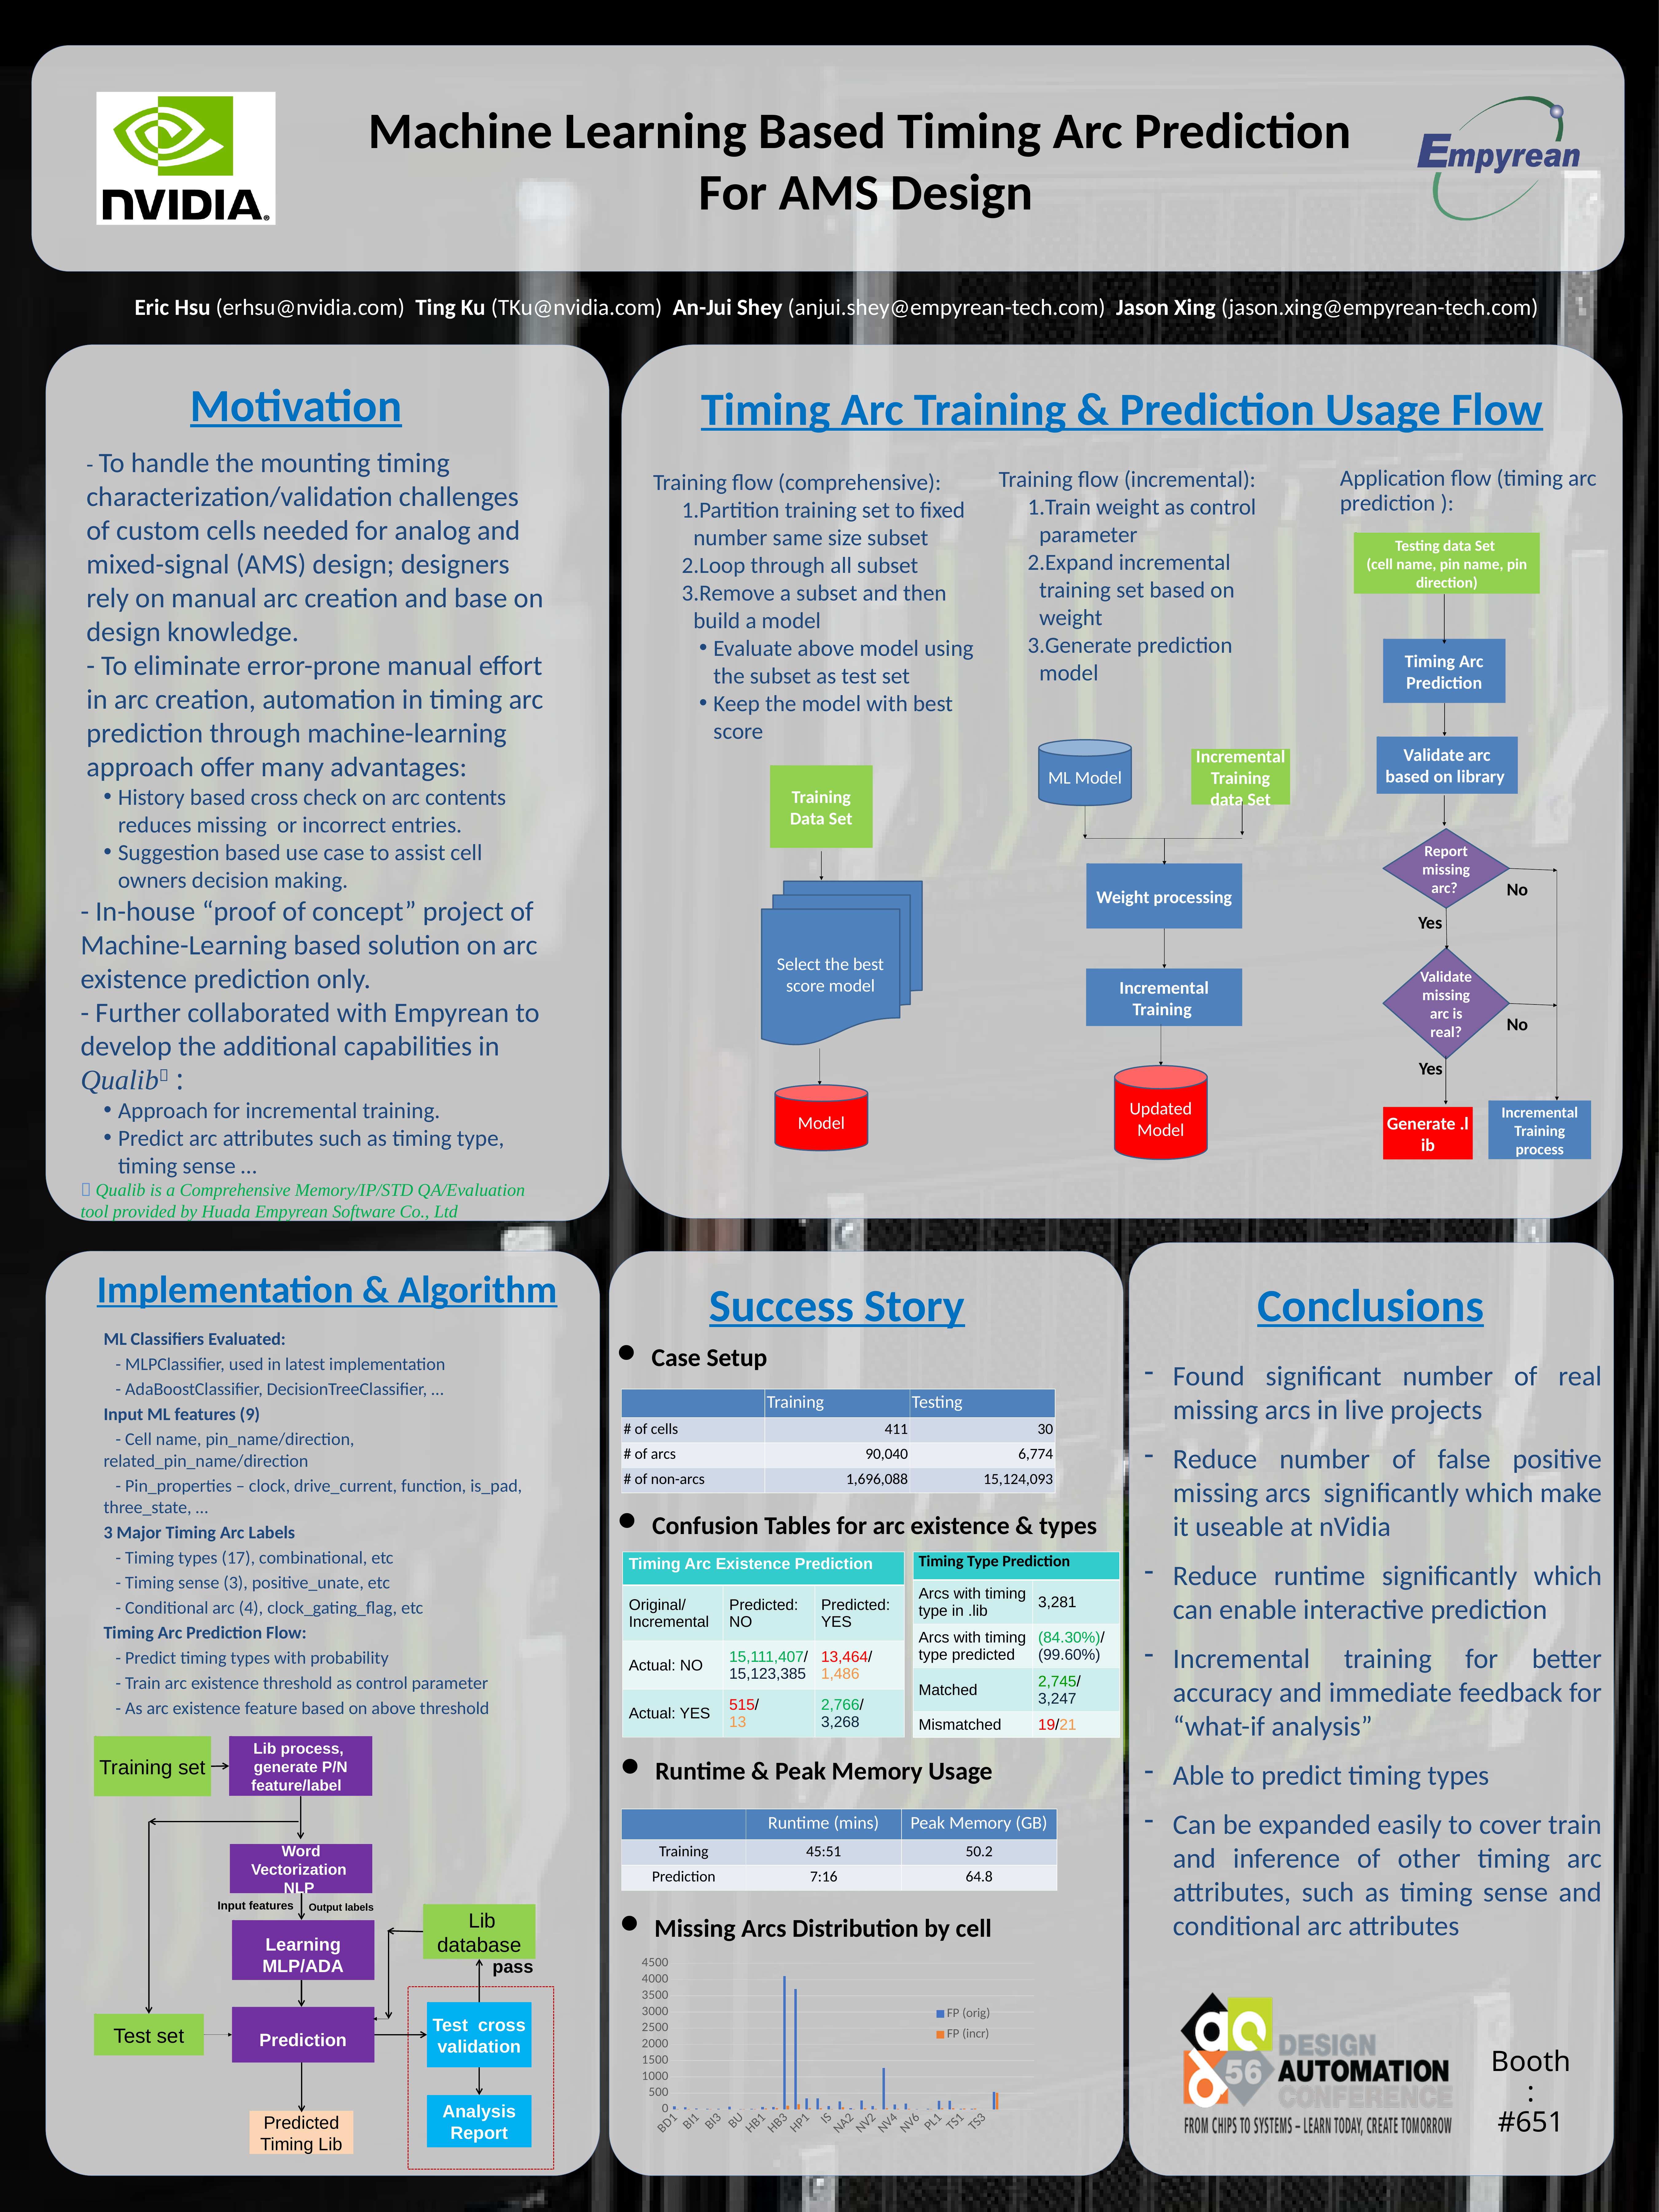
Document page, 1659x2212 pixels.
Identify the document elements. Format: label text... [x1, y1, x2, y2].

text_box Motivation [99, 373, 494, 433]
table_cell Predicted: YES [815, 1586, 904, 1641]
table_cell # of arcs [622, 1443, 765, 1468]
table_cell Predicted: NO [723, 1586, 815, 1641]
table_cell 50.2 [902, 1840, 1057, 1865]
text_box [94, 1736, 554, 2169]
text_box [31, 45, 1625, 272]
text_box ML Classifiers Evaluated: - MLPClassifier, used in latest implementation - AdaBoostClassifier, DecisionTreeClassifier, … Input ML features (9) - Cell name, pin_name/direction, related_pin_name/direction - Pin_properties – clock, drive_current, function, is_pad, three_state, … 3 Major Timing Arc Labels - Timing types (17), combinational, etc - Timing sense (3), positive_unate, etc - Conditional arc (4), clock_gating_flag, etc Timing Arc Prediction Flow: - Predict timing types with probability - Train arc existence threshold as control parameter - As arc existence feature based on above threshold [81, 1316, 561, 1730]
table_header Testing [910, 1389, 1055, 1417]
text_box [621, 344, 1623, 1219]
text_box [45, 1250, 601, 2176]
table_cell 90,040 [765, 1443, 910, 1468]
table_cell Actual: YES [623, 1689, 723, 1737]
text_box Training flow (comprehensive): Partition training set to fixed number same size subset Loop through all subset Remove a subset and then build a model Evaluate above model using the subset as test set Keep the model with best score [648, 532, 980, 696]
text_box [1354, 532, 1591, 1160]
table_cell 6,774 [910, 1443, 1055, 1468]
table_cell 45:51 [746, 1840, 901, 1865]
table_cell 7:16 [746, 1866, 901, 1890]
table_header Peak Memory (GB) [902, 1809, 1057, 1839]
table_cell (84.30%)/ (99.60%) [1033, 1624, 1119, 1668]
table_header Runtime (mins) [746, 1809, 901, 1839]
text_box Eric Hsu (erhsu@nvidia.com) Ting Ku (TKu@nvidia.com) An-Jui Shey (anjui.shey@empyrean-tech.com) Jason Xing (jason.xing@empyrean-tech.com) [31, 289, 1642, 322]
text_box Machine Learning Based Timing Arc Prediction For AMS Design [298, 103, 1415, 214]
table_cell 2,766/ 3,268 [815, 1689, 904, 1737]
text_box Case Setup [612, 1338, 1123, 1374]
text_box Runtime & Peak Memory Usage [616, 1752, 1127, 1787]
text_box Implementation & Algorithm [92, 1262, 576, 1313]
table_cell Arcs with timing type predicted [914, 1624, 1032, 1668]
text_box [45, 344, 610, 1222]
table_header [622, 1809, 746, 1839]
table_cell 2,745/ 3,247 [1033, 1668, 1119, 1711]
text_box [761, 765, 922, 1151]
table_cell 15,124,093 [910, 1468, 1055, 1493]
table_header Training [765, 1389, 910, 1417]
table_cell 19/21 [1033, 1712, 1119, 1737]
table_cell Prediction [622, 1866, 746, 1890]
table_cell Matched [914, 1668, 1032, 1711]
text_box Training flow (incremental): Train weight as control parameter Expand incremental training set based on weight Generate prediction model [994, 500, 1300, 668]
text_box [1129, 1242, 1614, 2176]
text_box Success Story [640, 1273, 1035, 1333]
table_cell Mismatched [914, 1712, 1032, 1737]
table_cell # of cells [622, 1418, 765, 1443]
table_cell # of non-arcs [622, 1468, 765, 1493]
table_cell 3,281 [1033, 1581, 1119, 1624]
text_box Missing Arcs Distribution by cell [615, 1909, 1126, 1944]
table_header [622, 1389, 765, 1417]
table_cell Arcs with timing type in .lib [914, 1581, 1032, 1624]
table_cell 64.8 [902, 1866, 1057, 1890]
text_box Timing Arc Training & Prediction Usage Flow [696, 377, 1659, 437]
table_cell Original/ Incremental [623, 1586, 723, 1641]
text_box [1039, 739, 1290, 1160]
text_box [608, 1251, 1124, 2176]
table_header Timing Arc Existence Prediction [623, 1552, 904, 1584]
table_cell 411 [765, 1418, 910, 1443]
text_box Application flow (timing arc prediction ): [1335, 464, 1613, 550]
table_cell 15,111,407/ 15,123,385 [723, 1641, 815, 1689]
text_box Confusion Tables for arc existence & types [613, 1506, 1124, 1542]
table_header Timing Type Prediction [914, 1552, 1119, 1579]
table_cell 30 [910, 1418, 1055, 1443]
table_cell Training [622, 1840, 746, 1865]
picture [0, 0, 1659, 2212]
chart [633, 1952, 1043, 2162]
table_cell 13,464/ 1,486 [815, 1641, 904, 1689]
table_cell 515/ 13 [723, 1689, 815, 1737]
text_box - To handle the mounting timing characterization/validation challenges of custom cells needed for analog and mixed-signal (AMS) design; designers rely on manual arc creation and base on design knowledge. - To eliminate error-prone manual effort in arc creation, automation in timing arc prediction through machine-learning approach offer many advantages: History based cross check on arc contents reduces missing or incorrect entries. Suggestion based use case to assist cell owners decision making. - In-house “proof of concept” project of Machine-Learning based solution on arc existence prediction only. - Further collaborated with Empyrean to develop the additional capabilities in Qualib : Approach for incremental training. Predict arc attributes such as timing type, timing sense …  Qualib is a Comprehensive Memory/IP/STD QA/Evaluation tool provided by Huada Empyrean Software Co., Ltd [53, 677, 552, 961]
table_cell 1,696,088 [765, 1468, 910, 1493]
table_cell Actual: NO [623, 1641, 723, 1689]
